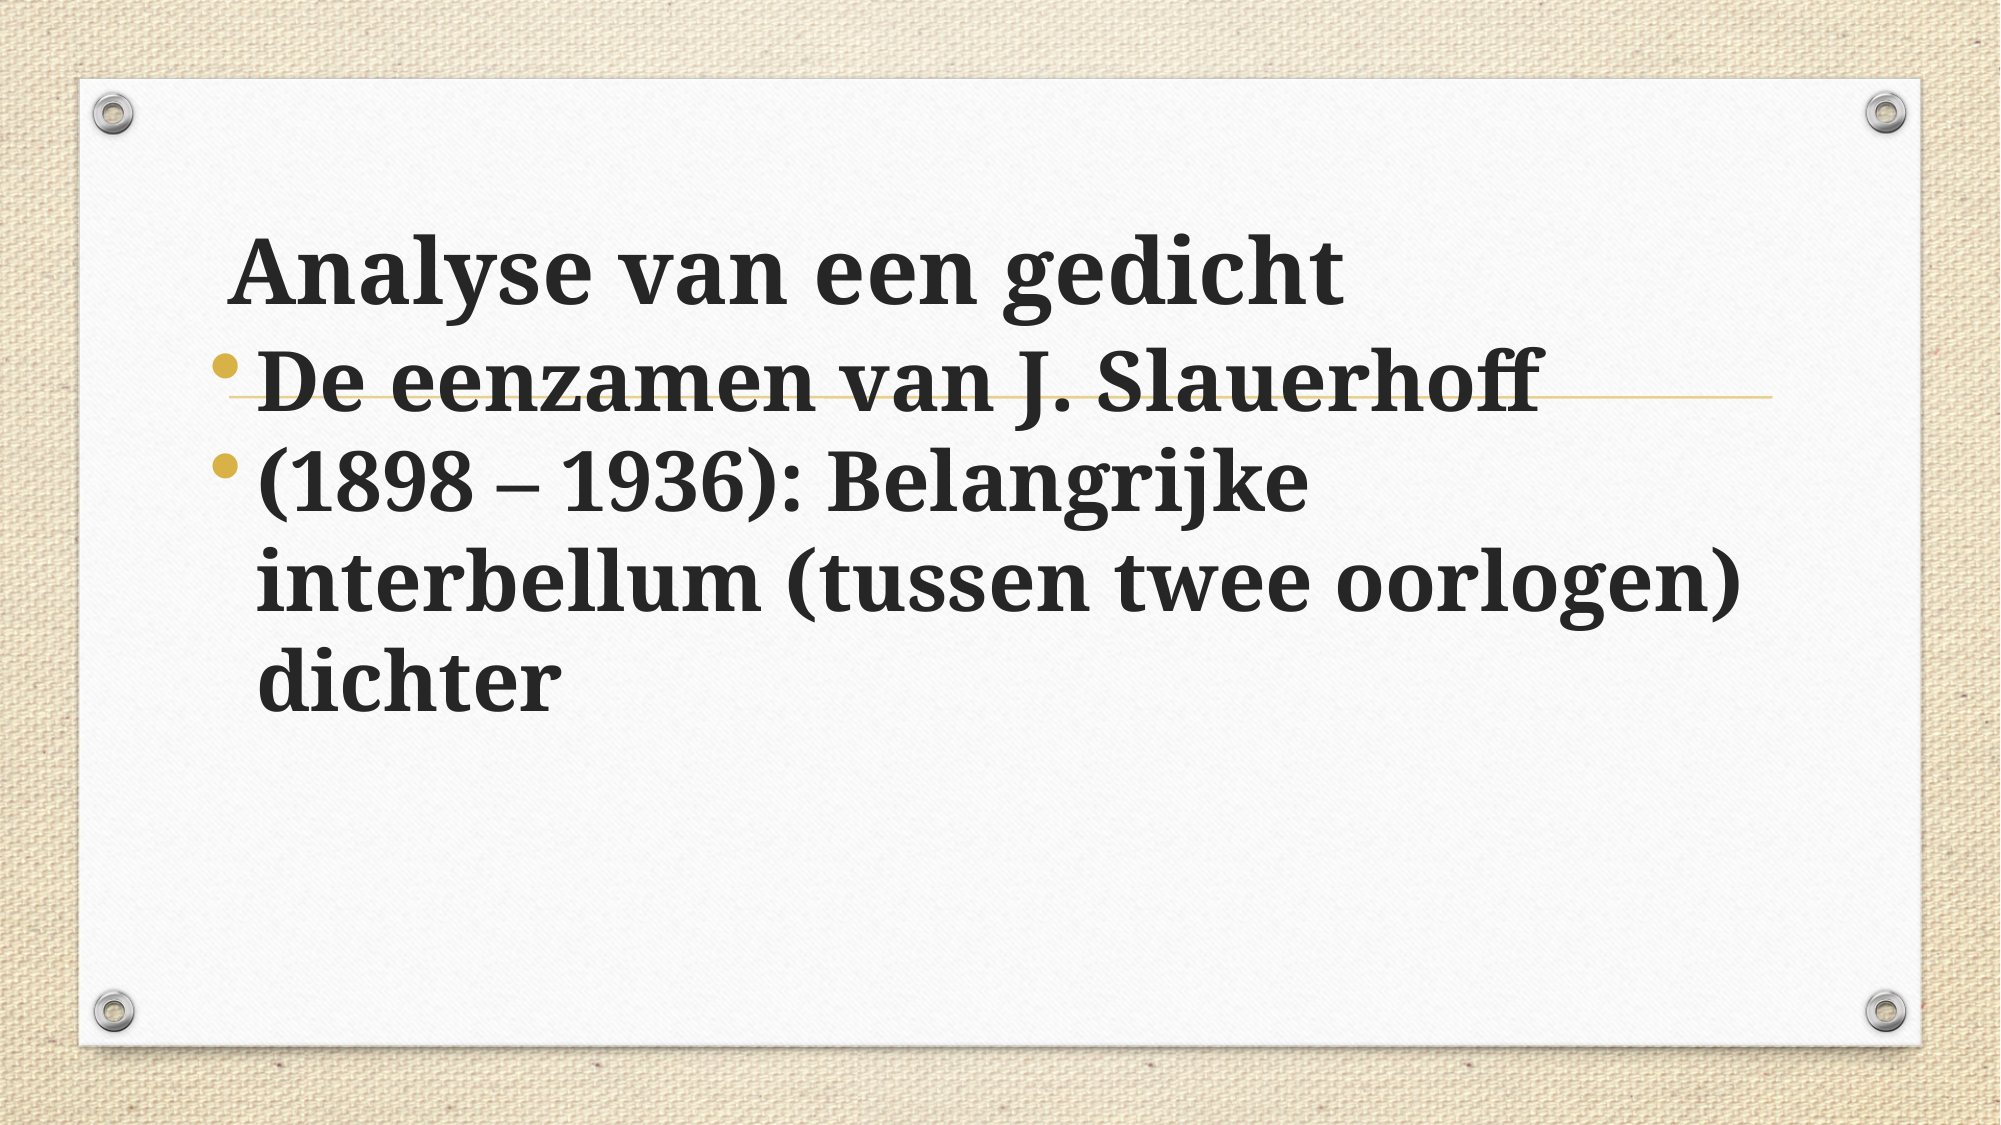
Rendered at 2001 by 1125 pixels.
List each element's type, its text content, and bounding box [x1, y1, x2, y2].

picture [0, 0, 2001, 1125]
list De eenzamen van J. Slauerhoff (1898 – 1936): Belangrijke interbellum (tussen twee oorlogen) dichter [170, 320, 1788, 965]
title Analyse van een gedicht [212, 161, 1788, 320]
